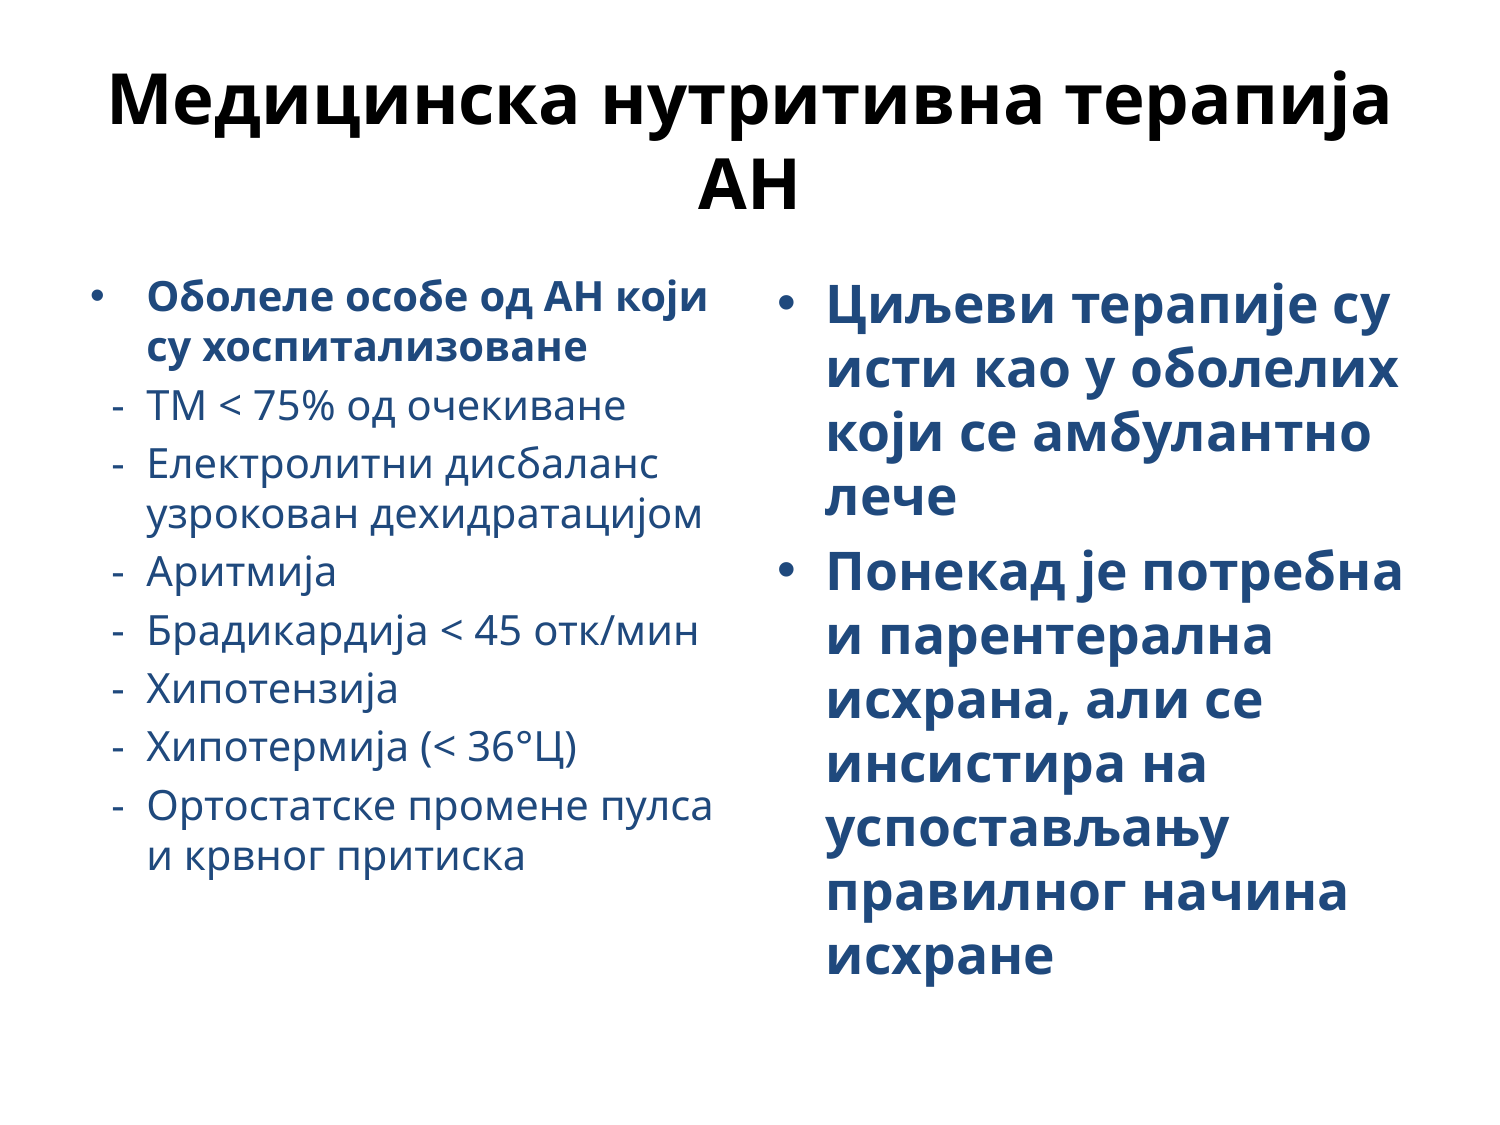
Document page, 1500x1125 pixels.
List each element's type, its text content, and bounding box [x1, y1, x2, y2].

list Оболеле особе од АН који су хоспитализоване - ТМ < 75% од очекиване - Електролитни дисбаланс узрокован дехидратацијом - Аритмија - Брадикардија < 45 отк/мин - Хипотензија - Хипотермија (< 36°Ц) - Ортостатске промене пулса и крвног притиска [75, 262, 738, 1005]
list Циљеви терапије су исти као у оболелих који се амбулантно лече Понекад је потребна и парентерална исхрана, али се инсистира на успостављању правилног начина исхране [761, 262, 1425, 1005]
title Медицинска нутритивна терапија АН [75, 45, 1425, 233]
